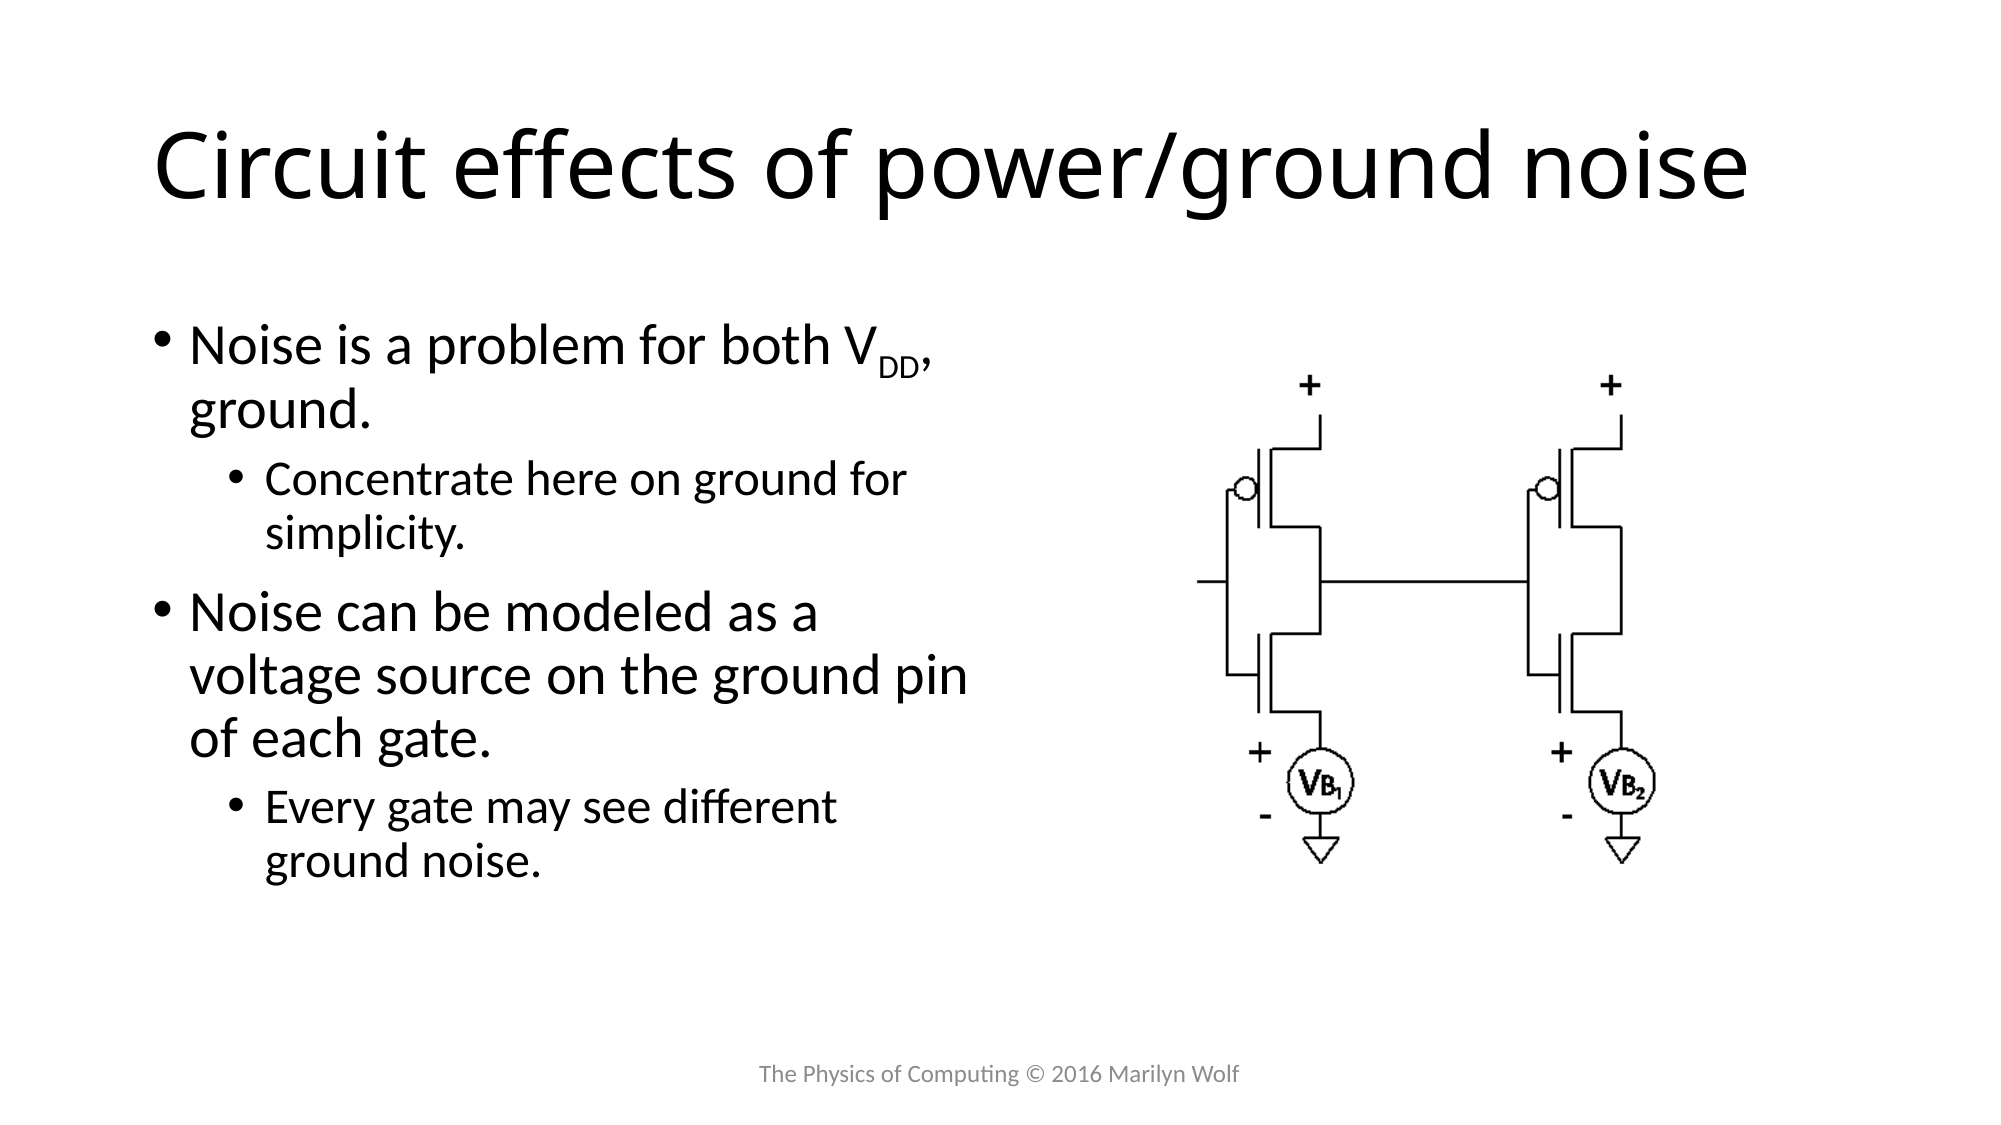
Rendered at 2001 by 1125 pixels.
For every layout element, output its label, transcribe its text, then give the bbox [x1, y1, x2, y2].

list Noise is a problem for both VDD, ground. Concentrate here on ground for simplicity. Noise can be modeled as a voltage source on the ground pin of each gate. Every gate may see different ground noise. [137, 299, 988, 1014]
footer The Physics of Computing © 2016 Marilyn Wolf [662, 1042, 1338, 1103]
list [1174, 349, 1694, 901]
title Circuit effects of power/ground noise [137, 59, 1863, 278]
